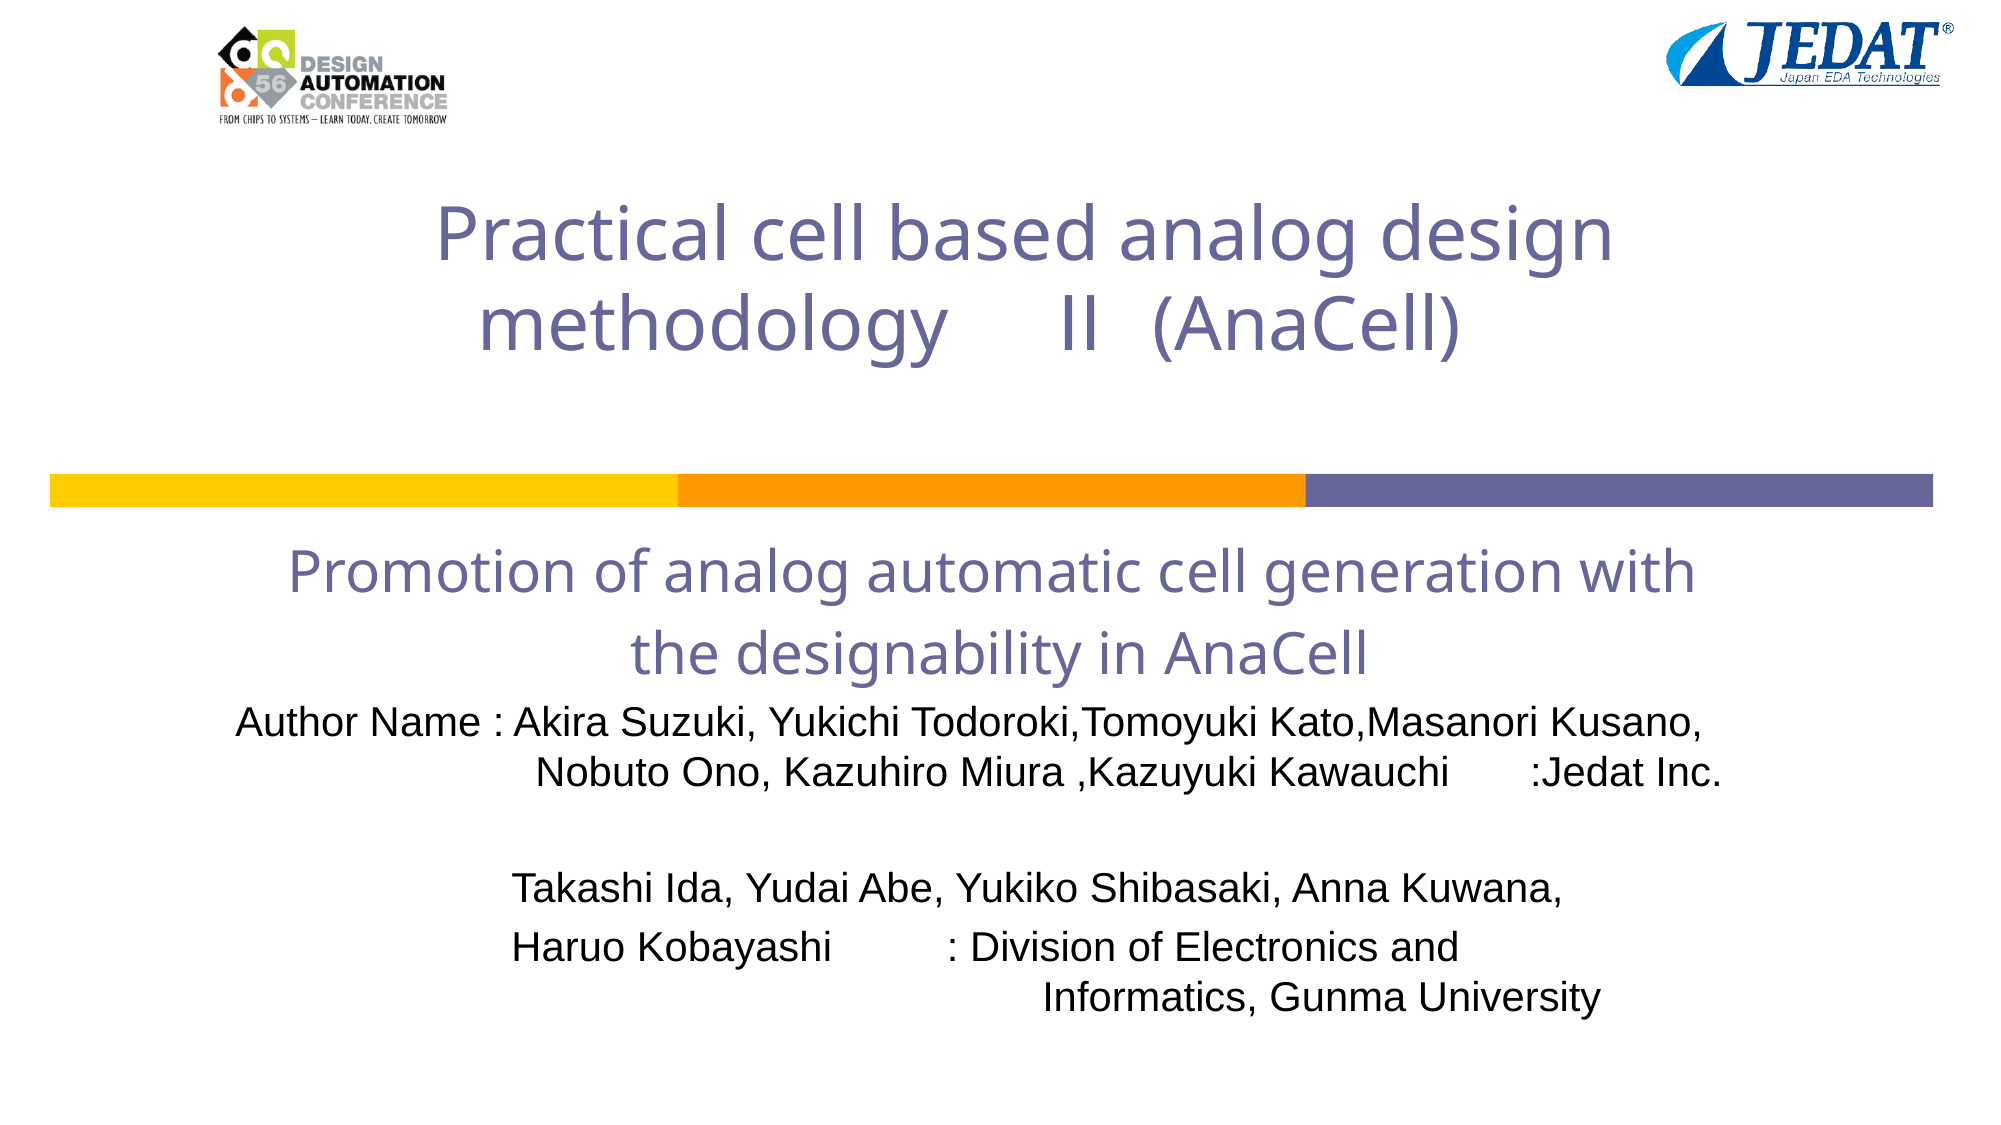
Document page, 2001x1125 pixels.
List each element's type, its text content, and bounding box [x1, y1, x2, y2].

picture [218, 25, 449, 124]
title Practical cell based analog design methodology Ⅱ (AnaCell) [220, 113, 1738, 463]
subtitle Promotion of analog automatic cell generation with the designability in AnaCell Author Name : Akira Suzuki, Yukichi Todoroki,Tomoyuki Kato,Masanori Kusano, Nobuto Ono, Kazuhiro Miura ,Kazuyuki Kawauchi :Jedat Inc. Takashi Ida, Yudai Abe, Yukiko Shibasaki, Anna Kuwana, Haruo Kobayashi : Division of Electronics and Informatics, Gunma University [220, 527, 1780, 1035]
picture [1649, 7, 1971, 100]
